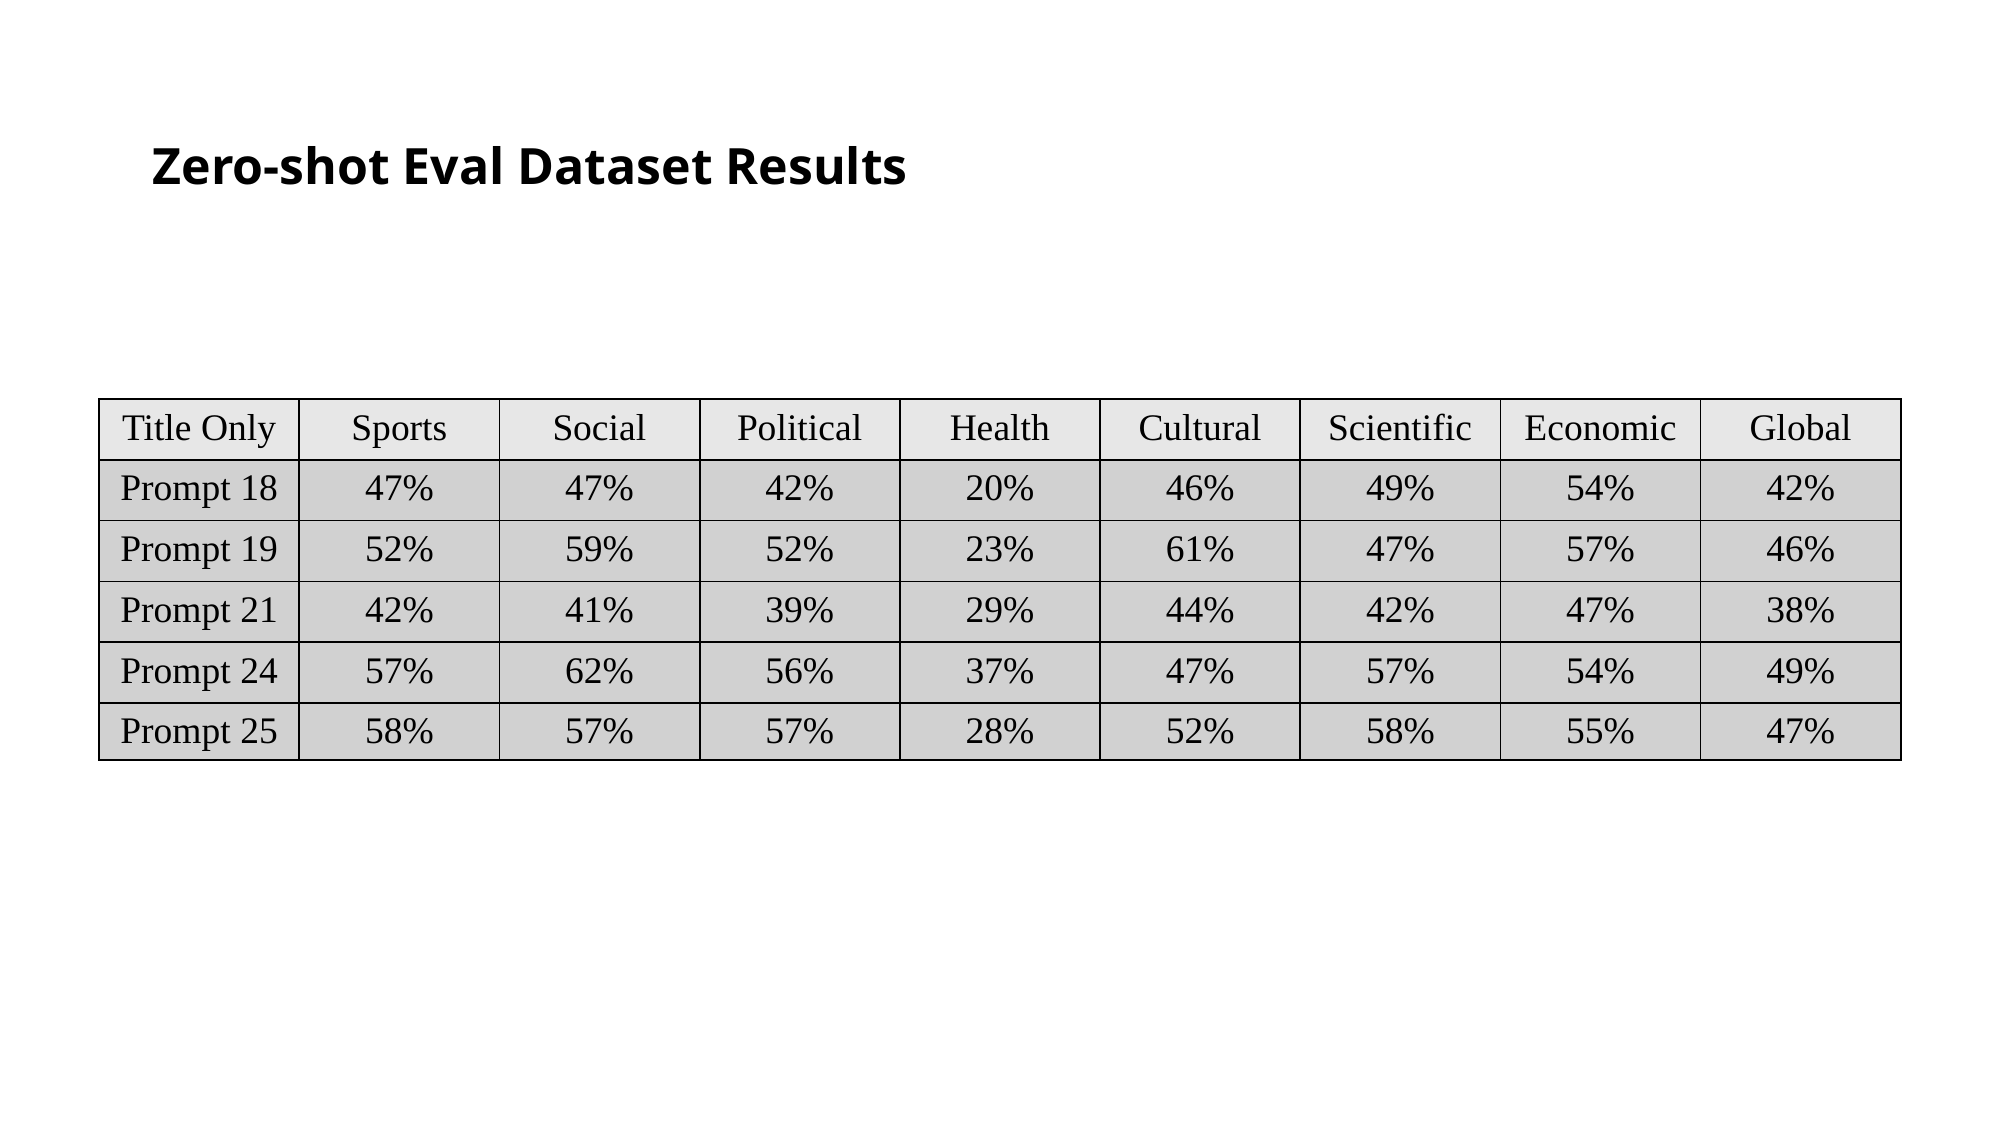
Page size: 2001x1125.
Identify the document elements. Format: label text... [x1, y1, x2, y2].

table_cell 57% [1501, 521, 1700, 581]
table_cell Prompt 18 [100, 461, 298, 520]
table_cell Prompt 19 [100, 521, 298, 581]
table_cell 47% [500, 461, 699, 520]
table_cell Prompt 24 [100, 643, 298, 702]
table_cell 44% [1101, 582, 1299, 641]
table_cell 28% [901, 704, 1099, 759]
table_cell 54% [1501, 461, 1700, 520]
table_header Scientific [1301, 400, 1500, 459]
table_cell 49% [1701, 643, 1900, 702]
table_cell 46% [1101, 461, 1299, 520]
table_header Political [701, 400, 899, 459]
table_header Economic [1501, 400, 1700, 459]
table_cell 42% [701, 461, 899, 520]
table_cell Prompt 25 [100, 704, 298, 759]
table_cell 58% [1301, 704, 1500, 759]
table_cell 20% [901, 461, 1099, 520]
table_cell 47% [300, 461, 499, 520]
table_header Global [1701, 400, 1900, 459]
table_cell 56% [701, 643, 899, 702]
table_cell 52% [701, 521, 899, 581]
table_cell 57% [300, 643, 499, 702]
title Zero-shot Eval Dataset Results [137, 59, 1863, 278]
table_cell 62% [500, 643, 699, 702]
table_cell 37% [901, 643, 1099, 702]
table_cell 41% [500, 582, 699, 641]
table_cell 47% [1501, 582, 1700, 641]
table_header Health [901, 400, 1099, 459]
table_cell 59% [500, 521, 699, 581]
table_header Title Only [100, 400, 298, 459]
table_cell 58% [300, 704, 499, 759]
table_cell 52% [1101, 704, 1299, 759]
table_cell 39% [701, 582, 899, 641]
table_cell 54% [1501, 643, 1700, 702]
table_cell 49% [1301, 461, 1500, 520]
table_header Social [500, 400, 699, 459]
table_cell 38% [1701, 582, 1900, 641]
table_cell 29% [901, 582, 1099, 641]
table_cell 47% [1301, 521, 1500, 581]
table_cell 42% [1301, 582, 1500, 641]
table_header Sports [300, 400, 499, 459]
table_cell 61% [1101, 521, 1299, 581]
table_cell 47% [1101, 643, 1299, 702]
table_cell 23% [901, 521, 1099, 581]
table_cell 55% [1501, 704, 1700, 759]
table_cell 42% [300, 582, 499, 641]
table_cell 42% [1701, 461, 1900, 520]
table_cell 47% [1701, 704, 1900, 759]
table_header Cultural [1101, 400, 1299, 459]
table_cell Prompt 21 [100, 582, 298, 641]
table_cell 57% [500, 704, 699, 759]
table_cell 57% [1301, 643, 1500, 702]
table_cell 57% [701, 704, 899, 759]
table_cell 46% [1701, 521, 1900, 581]
table_cell 52% [300, 521, 499, 581]
